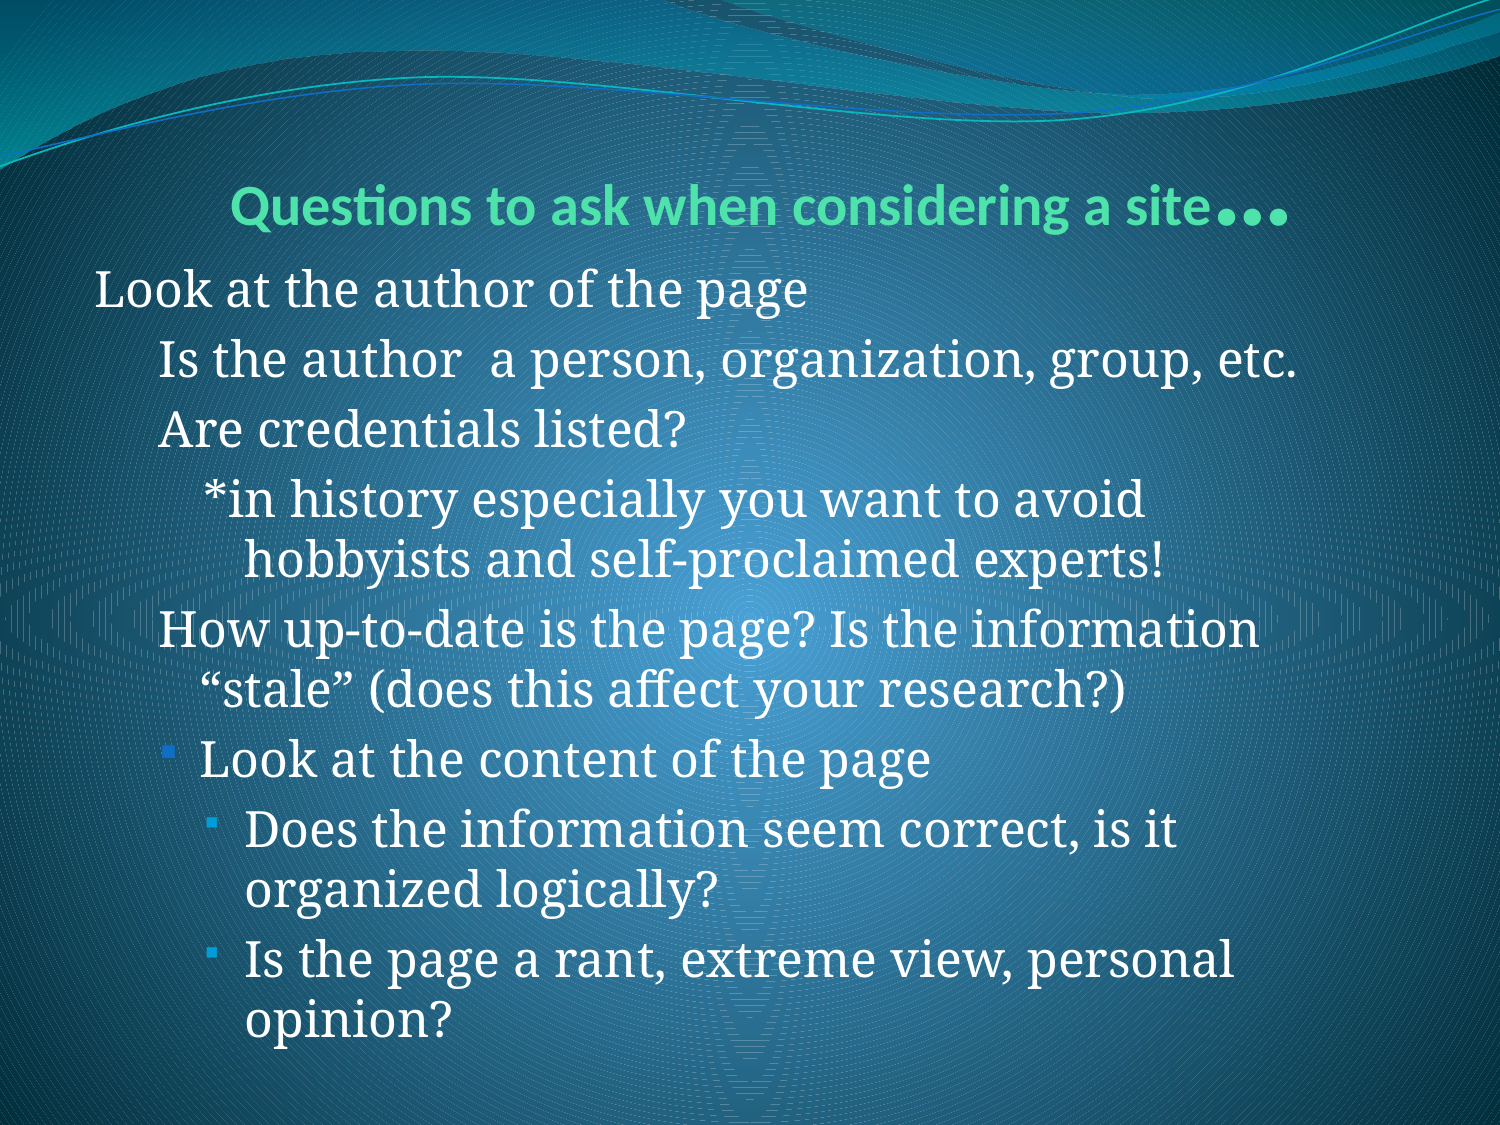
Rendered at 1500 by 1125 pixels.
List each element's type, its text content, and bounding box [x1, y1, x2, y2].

list Look at the author of the page Is the author a person, organization, group, etc. Are credentials listed? *in history especially you want to avoid hobbyists and self-proclaimed experts! How up-to-date is the page? Is the information “stale” (does this affect your research?) Look at the content of the page Does the information seem correct, is it organized logically? Is the page a rant, extreme view, personal opinion? [86, 249, 1362, 1075]
title Questions to ask when considering a site… [125, 24, 1400, 249]
